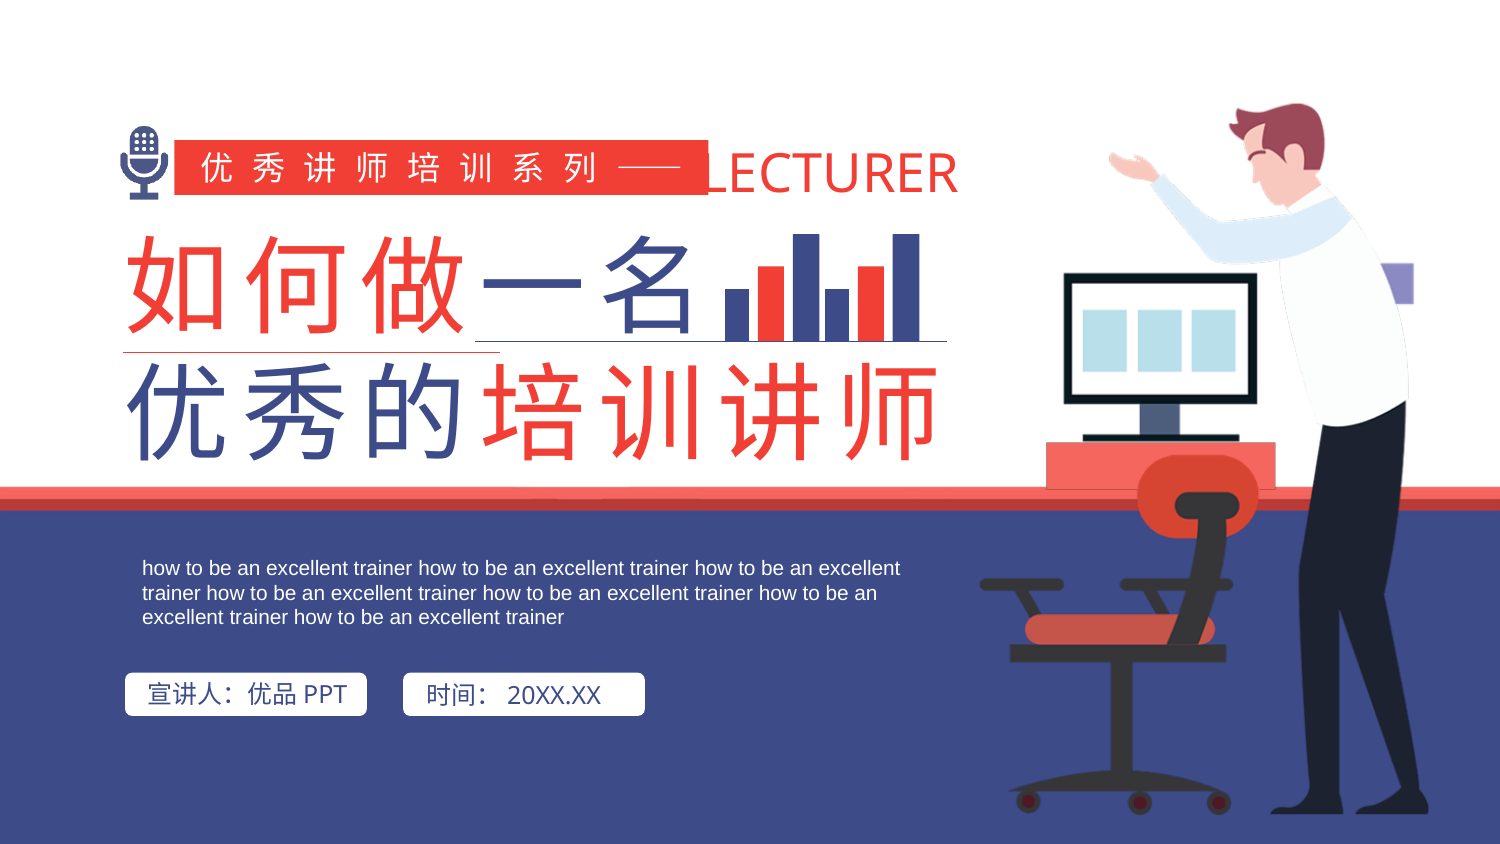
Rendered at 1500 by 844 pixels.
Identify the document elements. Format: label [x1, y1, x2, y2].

text_box [124, 670, 645, 718]
text_box [174, 130, 950, 211]
text_box [108, 211, 1025, 485]
picture [116, 122, 175, 200]
picture [0, 67, 1500, 844]
